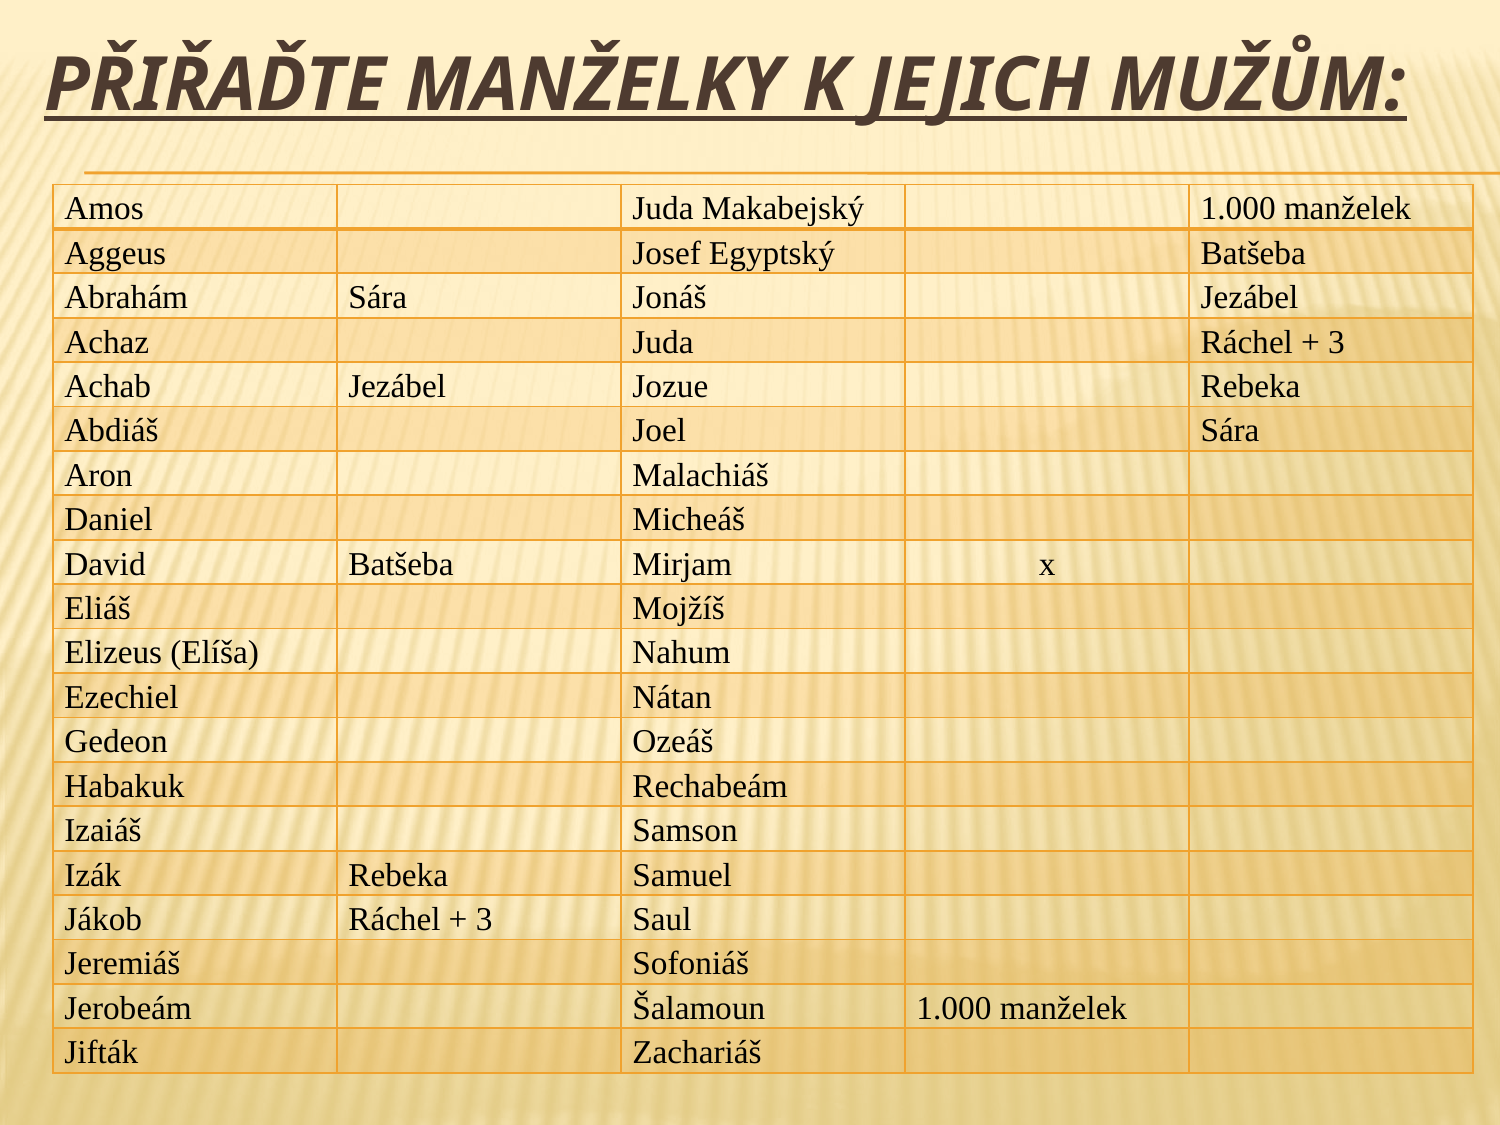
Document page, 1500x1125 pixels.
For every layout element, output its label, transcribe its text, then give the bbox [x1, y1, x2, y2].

table_cell Habakuk [54, 763, 336, 805]
table_cell [906, 231, 1188, 272]
table_cell [906, 674, 1188, 717]
table_cell [906, 852, 1188, 894]
table_cell [338, 585, 620, 628]
table_cell [906, 896, 1188, 939]
table_cell Eliáš [54, 585, 336, 628]
table_cell Aron [54, 452, 336, 494]
table_cell [1190, 718, 1472, 761]
table_cell [906, 940, 1188, 983]
table_cell [338, 319, 620, 361]
table_cell [338, 940, 620, 983]
table_cell Josef Egyptský [622, 231, 904, 272]
table_cell [338, 1029, 620, 1072]
table_cell Jozue [622, 363, 904, 406]
table_cell [906, 363, 1188, 406]
table_cell Samson [622, 807, 904, 850]
table_cell [1190, 1029, 1472, 1072]
table_cell Ozeáš [622, 718, 904, 761]
table_cell Abrahám [54, 274, 336, 317]
table_cell [338, 407, 620, 450]
table_cell x [906, 541, 1188, 583]
table_cell Samuel [622, 852, 904, 894]
table_cell [906, 807, 1188, 850]
table_cell Achaz [54, 319, 336, 361]
table_cell 1.000 manželek [906, 985, 1188, 1027]
table_header [338, 185, 620, 227]
table_cell [906, 1029, 1188, 1072]
table_cell Mirjam [622, 541, 904, 583]
table_cell Achab [54, 363, 336, 406]
table_cell Elizeus (Elíša) [54, 629, 336, 672]
table_cell Gedeon [54, 718, 336, 761]
table_cell [338, 763, 620, 805]
table_cell Nahum [622, 629, 904, 672]
table_cell [338, 231, 620, 272]
table_cell Batšeba [1190, 231, 1472, 272]
table_cell [906, 629, 1188, 672]
table_cell Ráchel + 3 [1190, 319, 1472, 361]
table_cell Jonáš [622, 274, 904, 317]
table_cell Izaiáš [54, 807, 336, 850]
table_cell [338, 985, 620, 1027]
table_cell [1190, 585, 1472, 628]
table_cell [1190, 940, 1472, 983]
table_cell [1190, 852, 1472, 894]
table_cell Juda [622, 319, 904, 361]
table_cell Aggeus [54, 231, 336, 272]
table_cell [338, 629, 620, 672]
table_cell [906, 319, 1188, 361]
table_cell [1190, 896, 1472, 939]
table_cell [1190, 452, 1472, 494]
table_header [906, 185, 1188, 227]
table_cell [338, 807, 620, 850]
table_cell [1190, 496, 1472, 539]
table_cell David [54, 541, 336, 583]
table_cell [1190, 763, 1472, 805]
table_cell [1190, 807, 1472, 850]
table_cell [1190, 674, 1472, 717]
table_cell Rebeka [1190, 363, 1472, 406]
table_cell Rebeka [338, 852, 620, 894]
table_cell Mojžíš [622, 585, 904, 628]
table_cell Sára [338, 274, 620, 317]
table_header Juda Makabejský [622, 185, 904, 227]
table_cell Jezábel [338, 363, 620, 406]
table_cell [338, 452, 620, 494]
table_cell Daniel [54, 496, 336, 539]
table_cell Abdiáš [54, 407, 336, 450]
table_cell Jákob [54, 896, 336, 939]
table_cell Šalamoun [622, 985, 904, 1027]
table_cell [906, 718, 1188, 761]
table_cell Izák [54, 852, 336, 894]
table_cell [338, 718, 620, 761]
table_cell Malachiáš [622, 452, 904, 494]
table_cell Ezechiel [54, 674, 336, 717]
table_cell Joel [622, 407, 904, 450]
table_cell Nátan [622, 674, 904, 717]
table_cell [906, 585, 1188, 628]
table_cell [1190, 985, 1472, 1027]
table_cell [906, 274, 1188, 317]
table_cell Jifták [54, 1029, 336, 1072]
table_cell Rechabeám [622, 763, 904, 805]
table_cell [906, 496, 1188, 539]
table_cell Jeremiáš [54, 940, 336, 983]
table_cell [1190, 629, 1472, 672]
table_cell [906, 452, 1188, 494]
table_cell Ráchel + 3 [338, 896, 620, 939]
table_cell [338, 674, 620, 717]
title Přiřaďte manželky k jejich mužům: [29, 19, 1455, 142]
table_cell Micheáš [622, 496, 904, 539]
table_cell Jezábel [1190, 274, 1472, 317]
table_cell [1190, 541, 1472, 583]
table_cell [906, 763, 1188, 805]
table_cell Saul [622, 896, 904, 939]
table_cell Batšeba [338, 541, 620, 583]
table_cell Zachariáš [622, 1029, 904, 1072]
table_cell [338, 496, 620, 539]
table_cell [906, 407, 1188, 450]
table_cell Jerobeám [54, 985, 336, 1027]
table_cell Sofoniáš [622, 940, 904, 983]
table_cell Sára [1190, 407, 1472, 450]
table_header 1.000 manželek [1190, 185, 1472, 227]
table_header Amos [54, 185, 336, 227]
